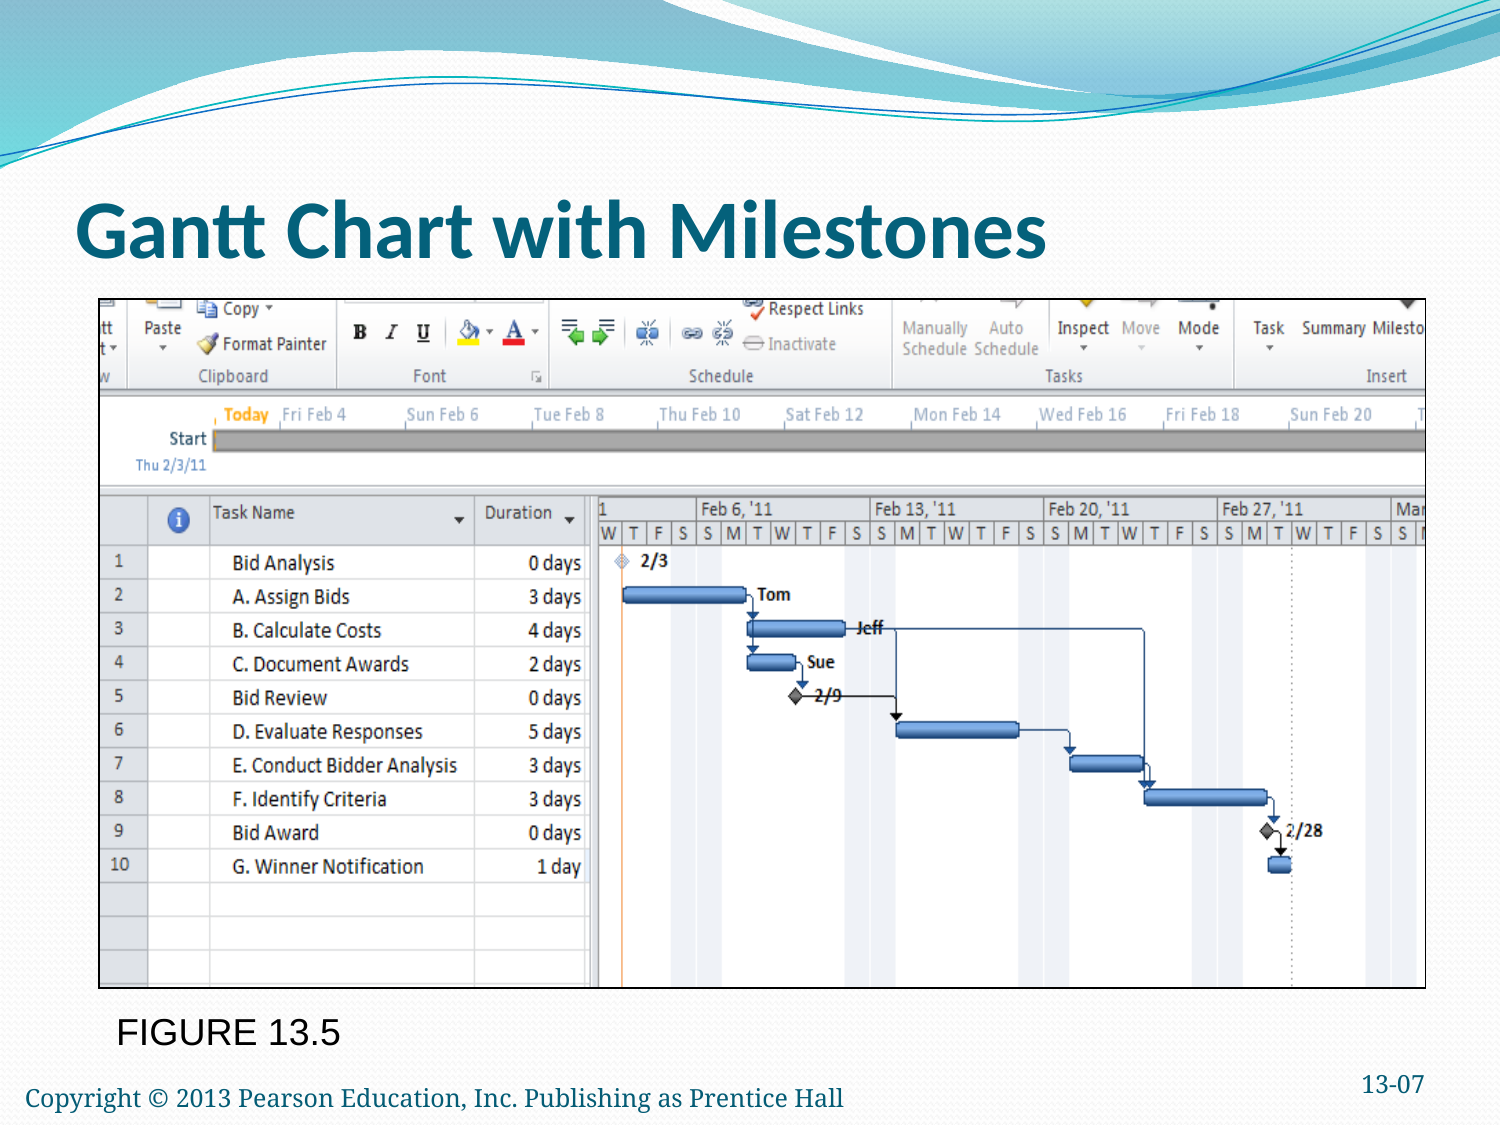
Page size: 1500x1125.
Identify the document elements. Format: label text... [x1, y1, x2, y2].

slide_number 13-07 [1299, 1042, 1425, 1103]
text_box FIGURE 13.5 [101, 1000, 378, 1061]
text_box Copyright © 2013 Pearson Education, Inc. Publishing as Prentice Hall [24, 1074, 988, 1113]
title Gantt Chart with Milestones [74, 87, 1438, 276]
picture [99, 299, 1426, 988]
